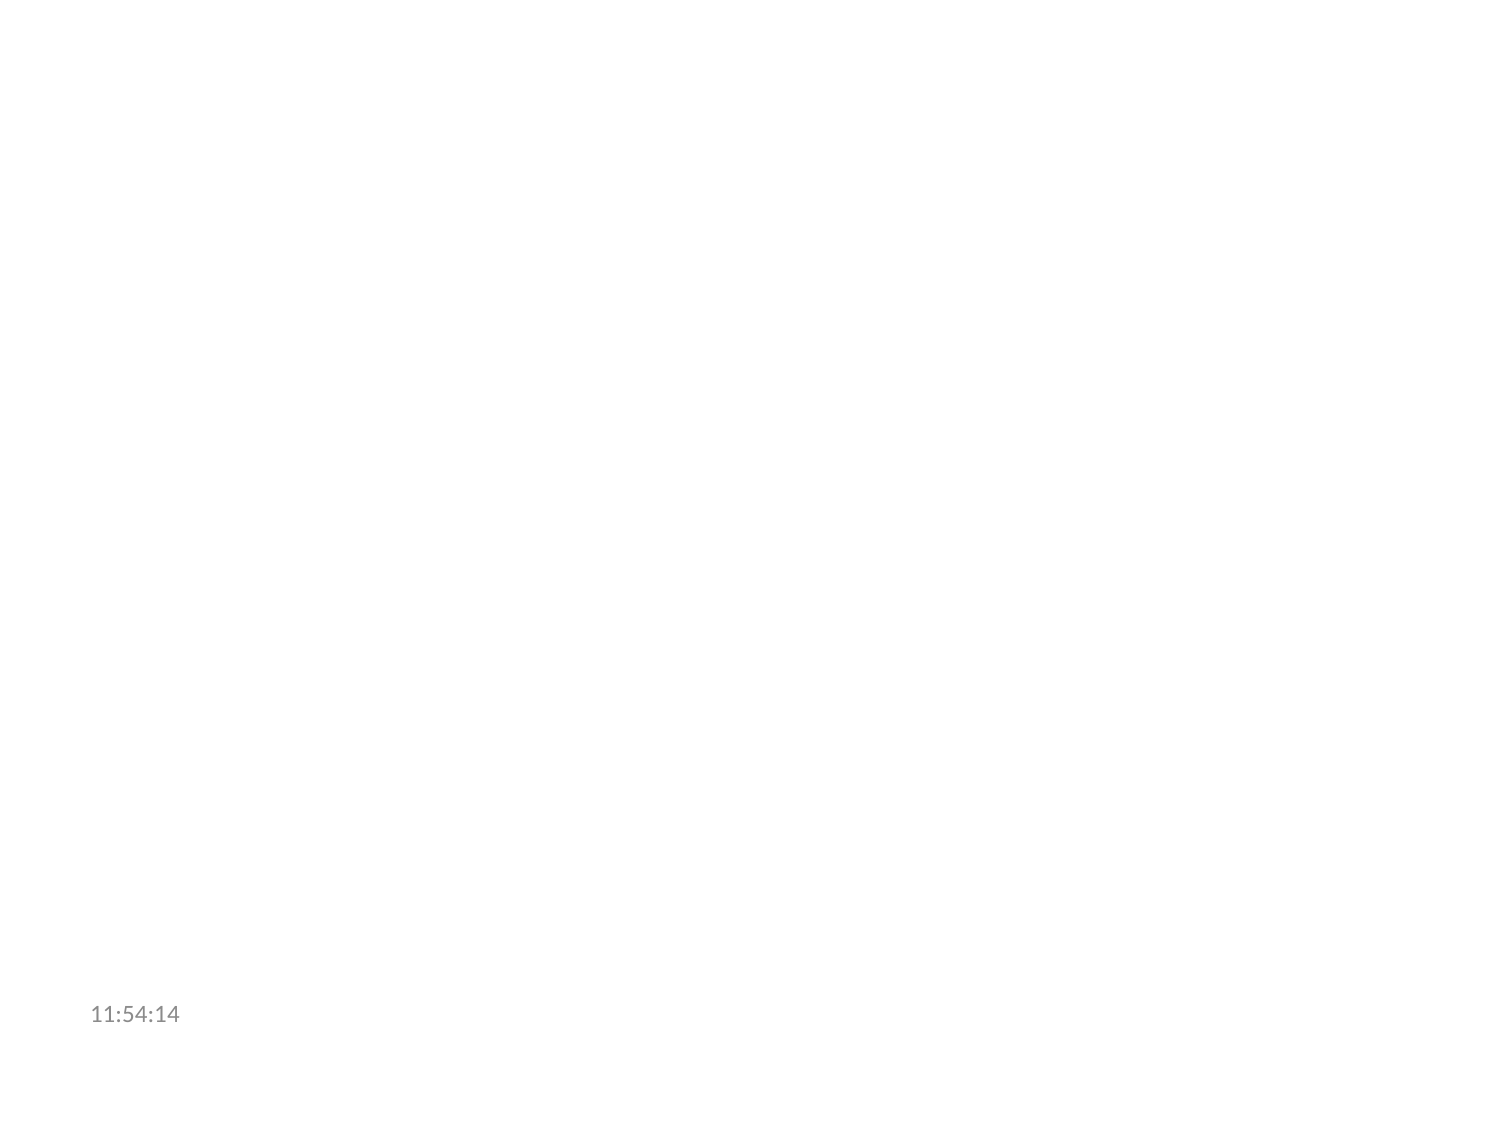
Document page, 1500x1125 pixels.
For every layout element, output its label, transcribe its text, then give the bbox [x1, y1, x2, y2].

text_box 15:35:09 [75, 982, 425, 1043]
